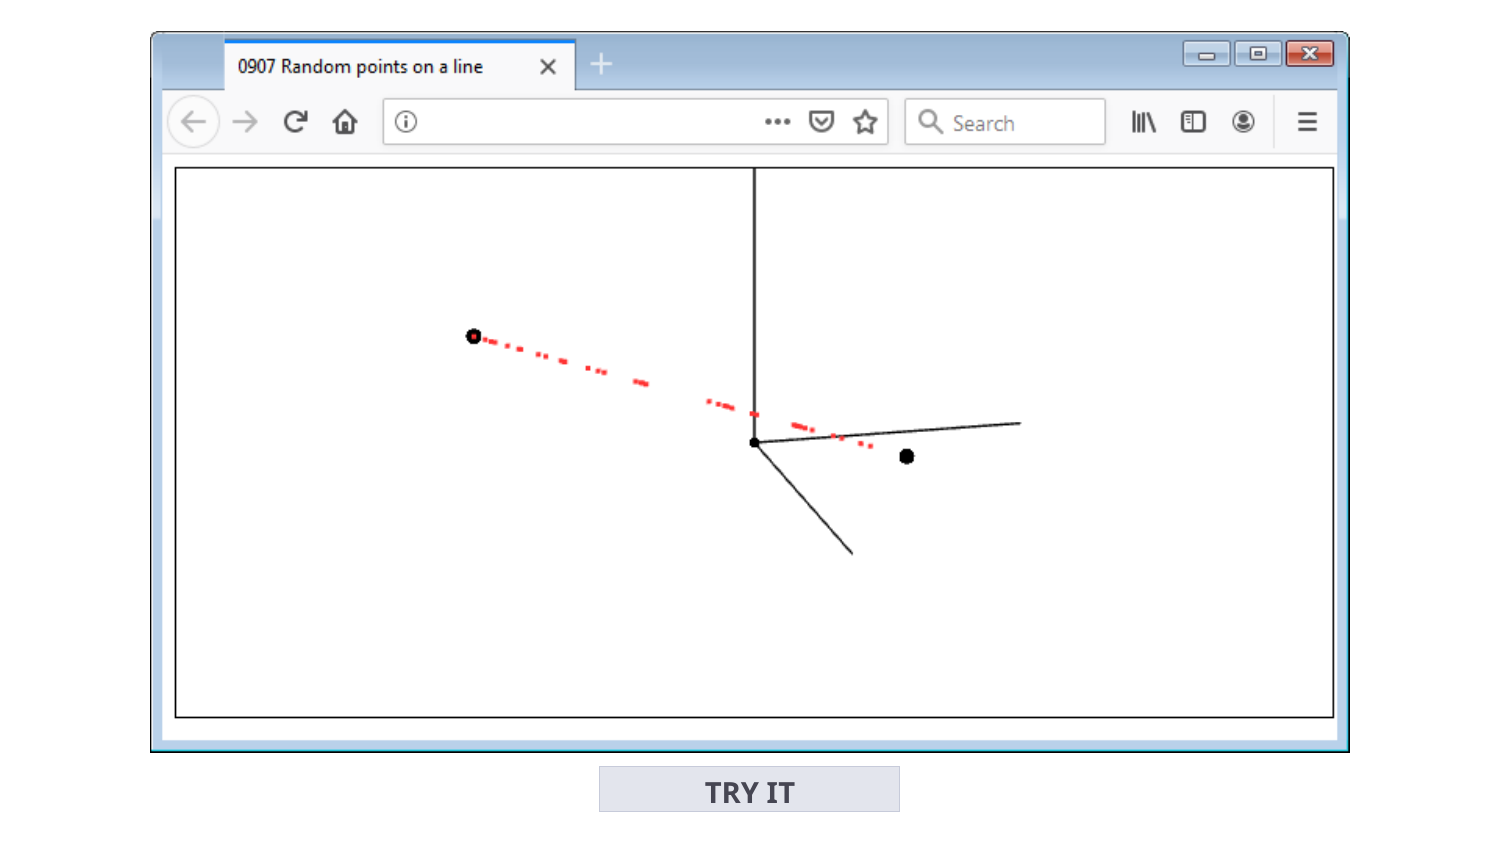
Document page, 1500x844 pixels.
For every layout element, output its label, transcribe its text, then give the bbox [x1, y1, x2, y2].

text_box TRY IT [599, 766, 900, 812]
picture [149, 31, 1351, 753]
